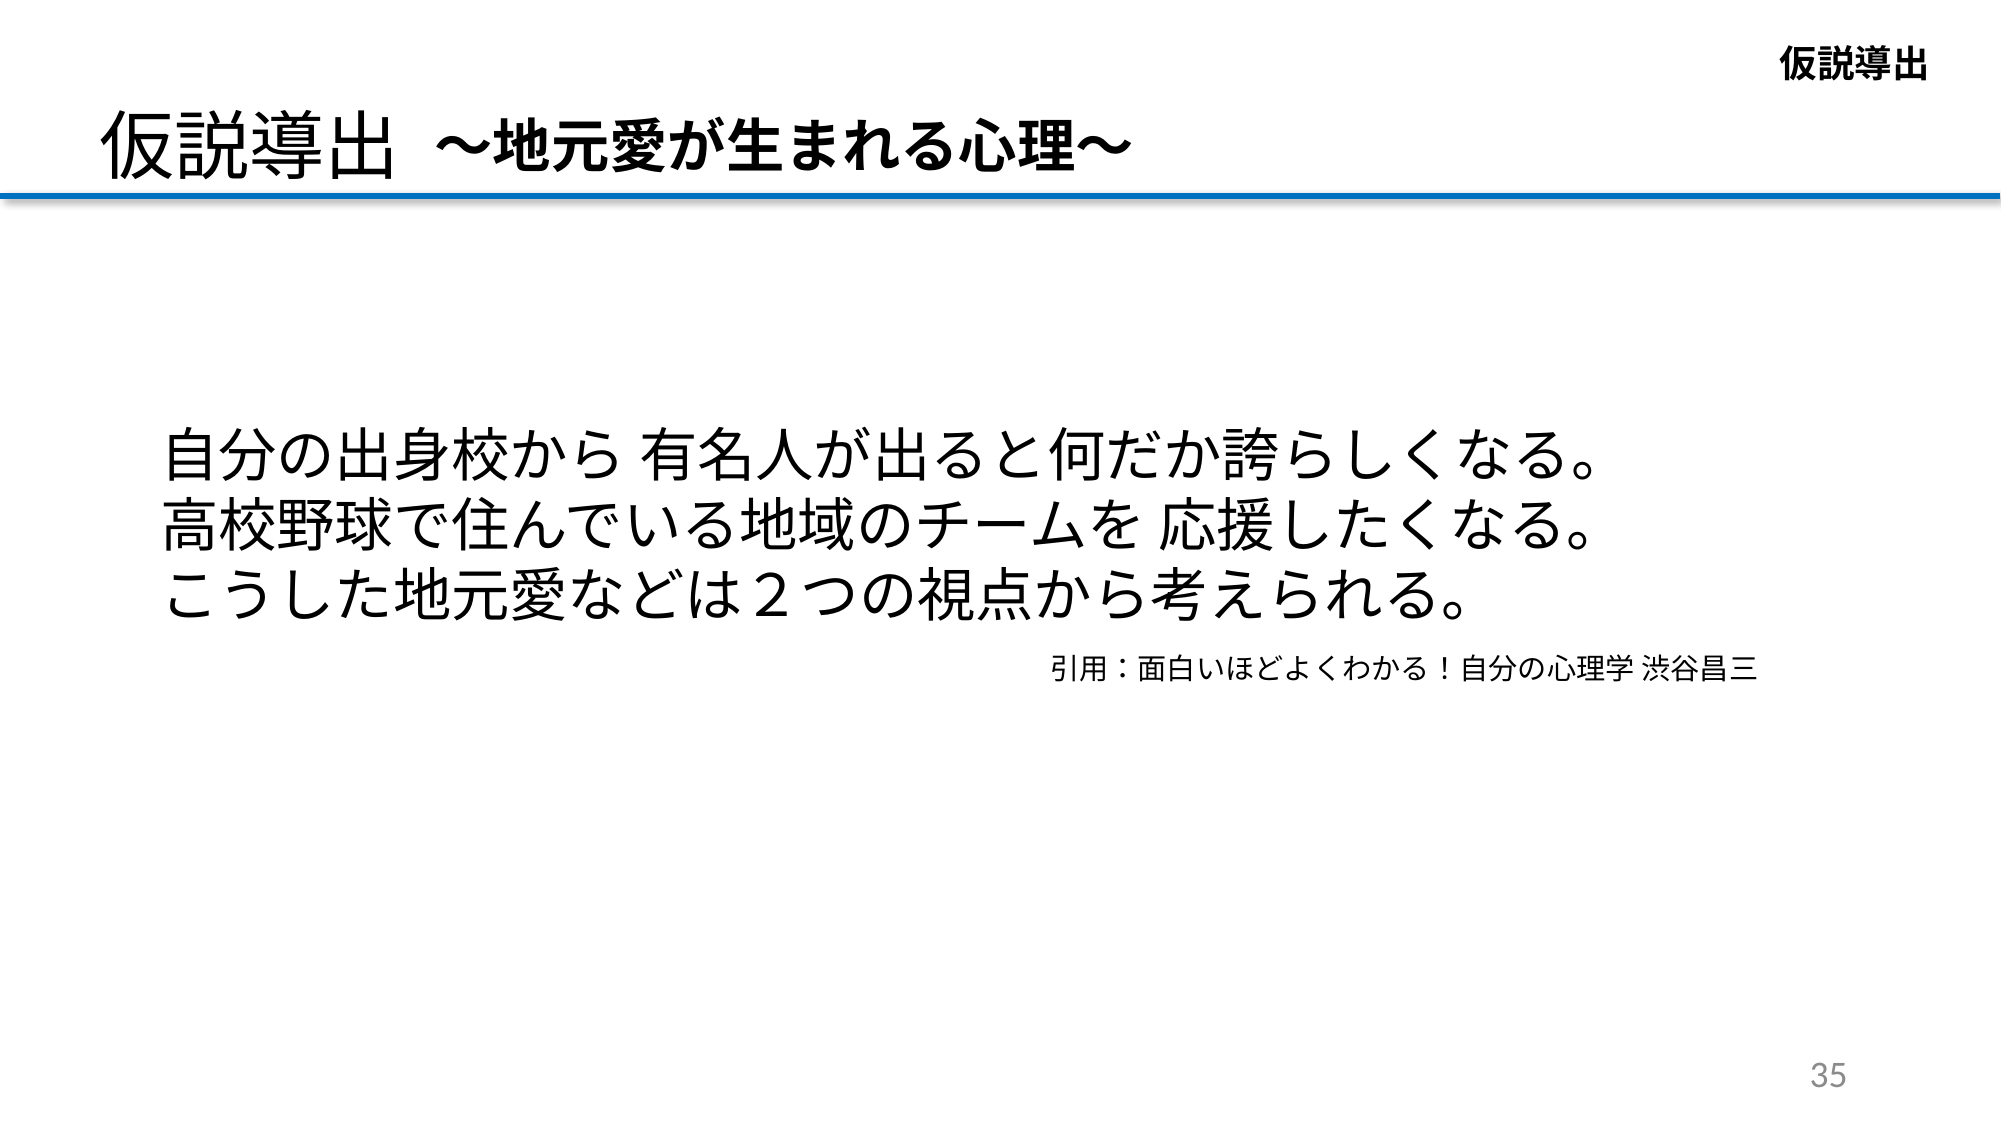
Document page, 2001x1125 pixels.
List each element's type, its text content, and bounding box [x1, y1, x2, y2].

text_box 仮説導出 [1764, 33, 1945, 93]
text_box ～地元愛が生まれる心理～ [420, 101, 1149, 187]
slide_number 35 [1412, 1042, 1863, 1103]
text_box 引用：面白いほどよくわかる！自分の心理学 渋谷昌三 [1035, 643, 1960, 693]
text_box 自分の出身校から 有名人が出ると何だか誇らしくなる。 高校野球で住んでいる地域のチームを 応援したくなる。 こうした地元愛などは２つの視点から考えられる。 [145, 410, 1645, 635]
text_box 仮説導出 [84, 91, 415, 197]
